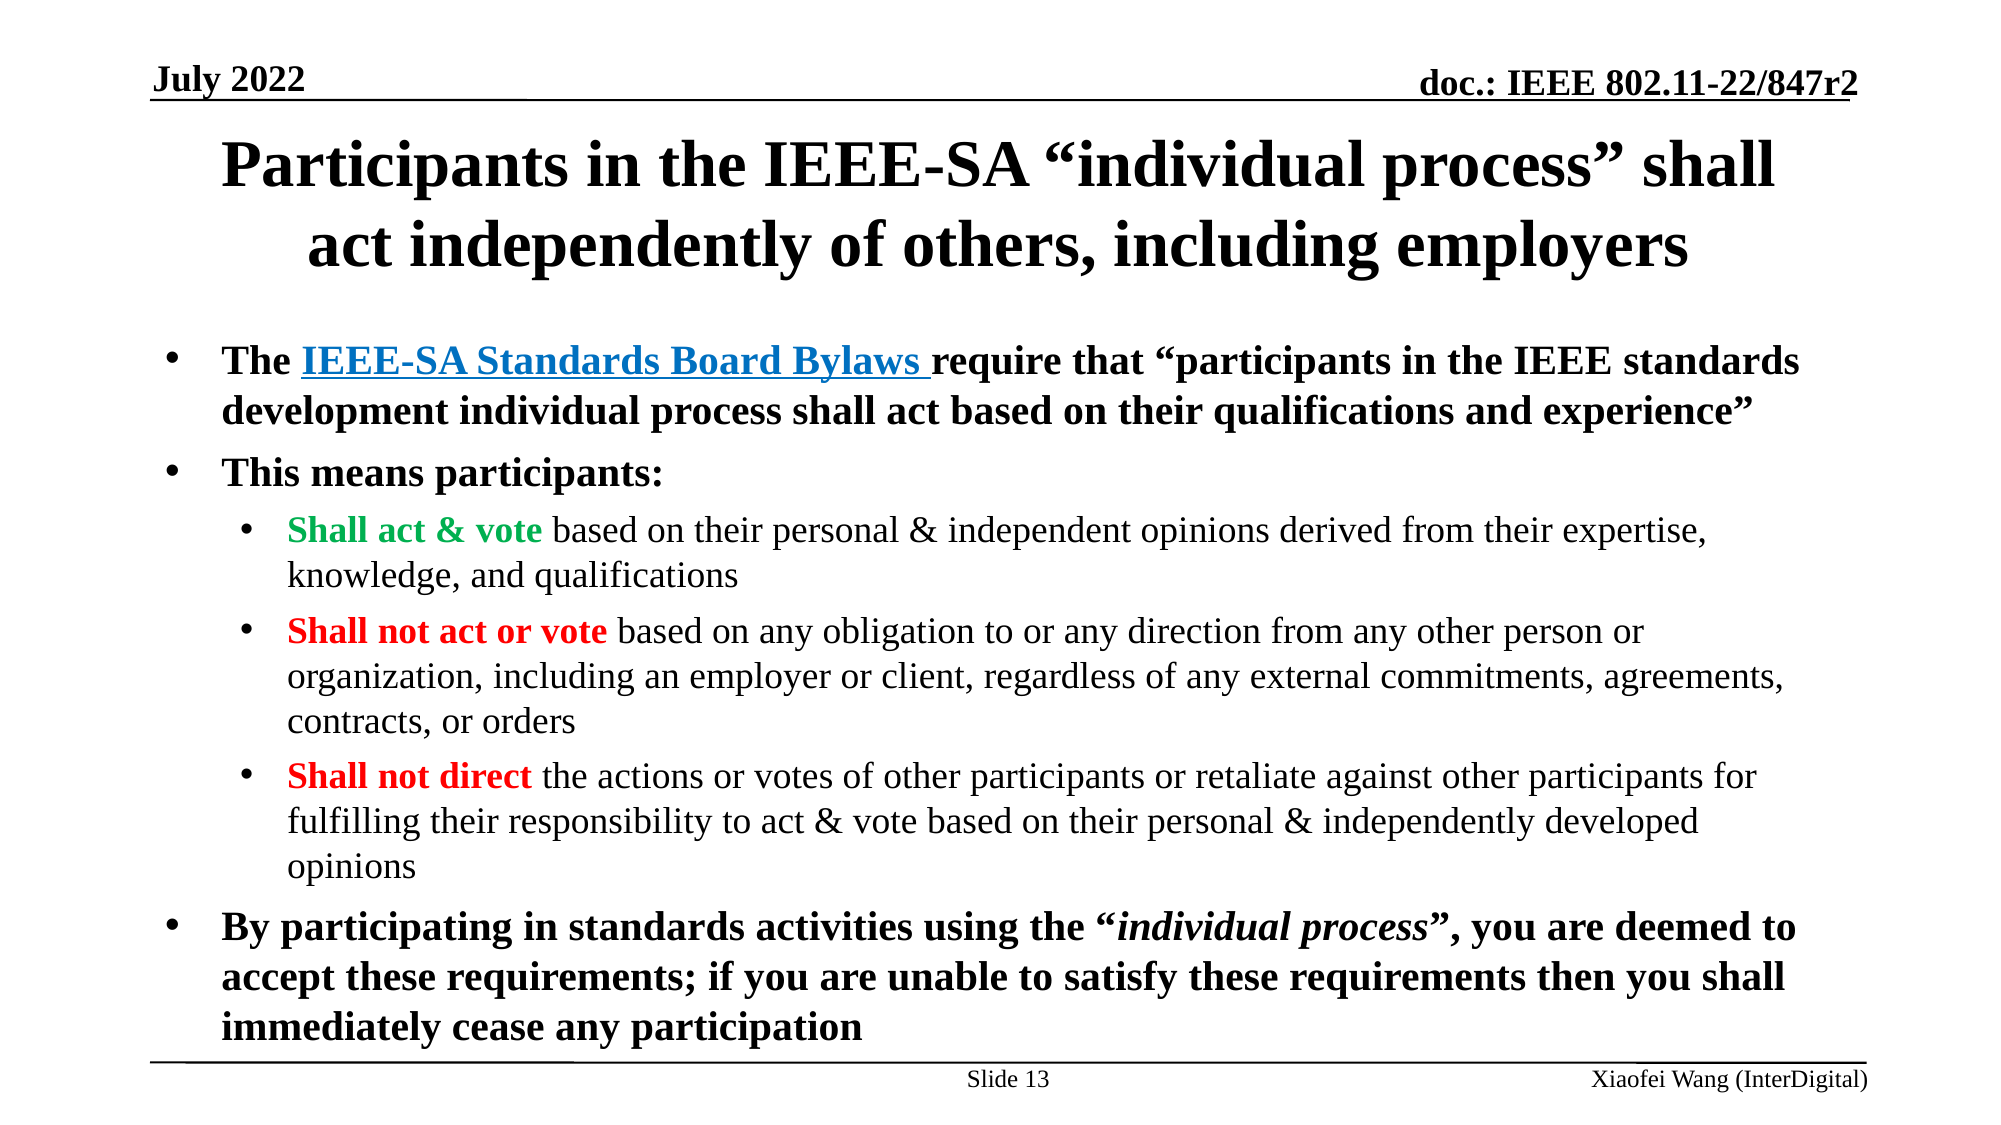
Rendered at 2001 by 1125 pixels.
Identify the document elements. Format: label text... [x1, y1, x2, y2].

title Participants in the IEEE-SA “individual process” shall act independently of others, including employers [149, 112, 1850, 288]
slide_number Slide 13 [950, 1061, 1067, 1123]
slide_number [152, 54, 563, 100]
footer Xiaofei Wang (InterDigital) [1171, 1061, 1869, 1093]
list The IEEE-SA Standards Board Bylaws require that “participants in the IEEE standards development individual process shall act based on their qualifications and experience” This means participants: Shall act & vote based on their personal & independent opinions derived from their expertise, knowledge, and qualifications Shall not act or vote based on any obligation to or any direction from any other person or organization, including an employer or client, regardless of any external commitments, agreements, contracts, or orders Shall not direct the actions or votes of other participants or retaliate against other participants for fulfilling their responsibility to act & vote based on their personal & independently developed opinions By participating in standards activities using the “individual process”, you are deemed to accept these requirements; if you are unable to satisfy these requirements then you shall immediately cease any participation [149, 324, 1850, 1000]
